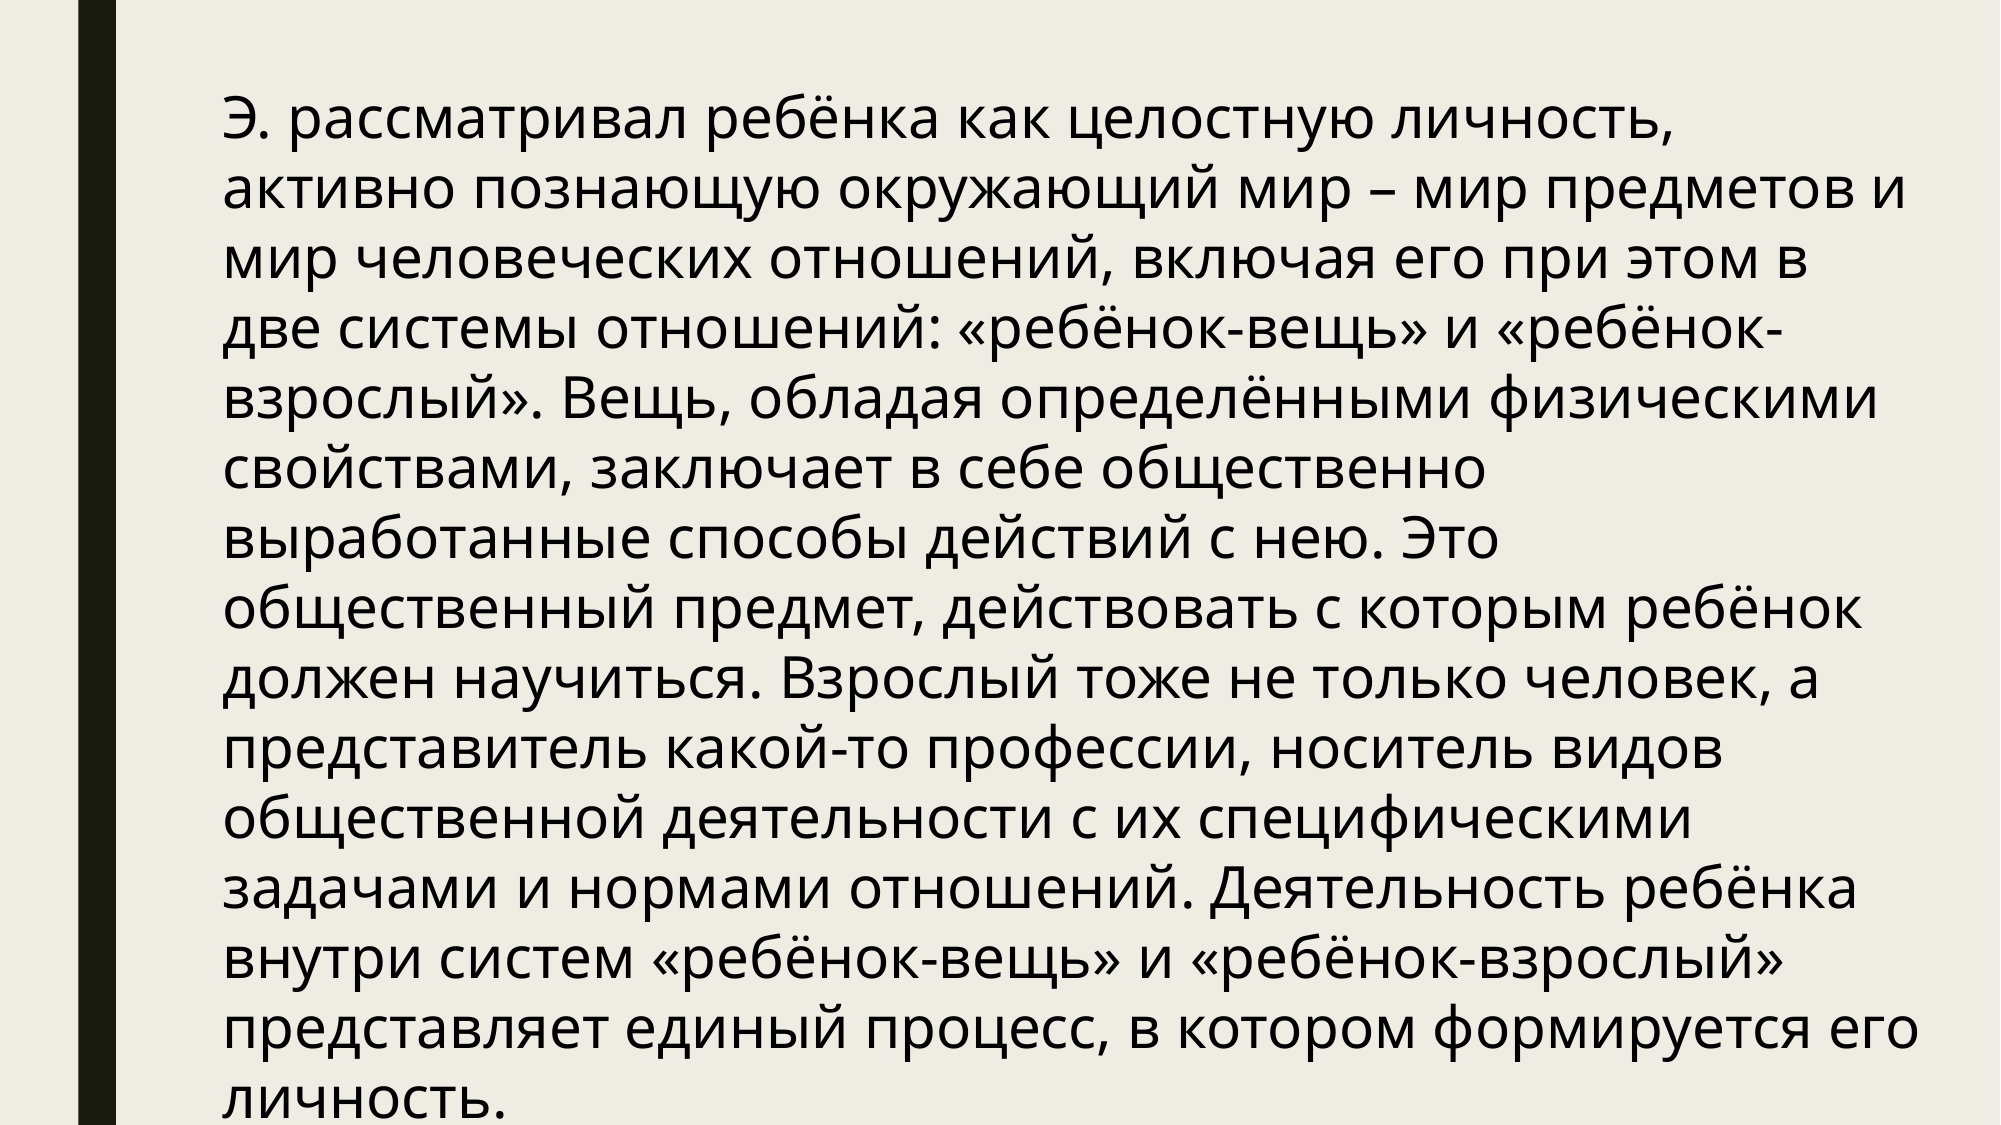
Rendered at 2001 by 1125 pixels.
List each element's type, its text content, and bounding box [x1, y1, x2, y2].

text_box Э. рассматривал ребёнка как целостную личность, активно познающую окружающий мир – мир предметов и мир человеческих отношений, включая его при этом в две системы отношений: «ребёнок-вещь» и «ребёнок-взрослый». Вещь, обладая определёнными физическими свойствами, заключает в себе общественно выработанные способы действий с нею. Это общественный предмет, действовать с которым ребёнок должен научиться. Взрослый тоже не только человек, а представитель какой-то профессии, носитель видов общественной деятельности с их специфическими задачами и нормами отношений. Деятельность ребёнка внутри систем «ребёнок-вещь» и «ребёнок-взрослый» представляет единый процесс, в котором формируется его личность. [207, 72, 1939, 1125]
